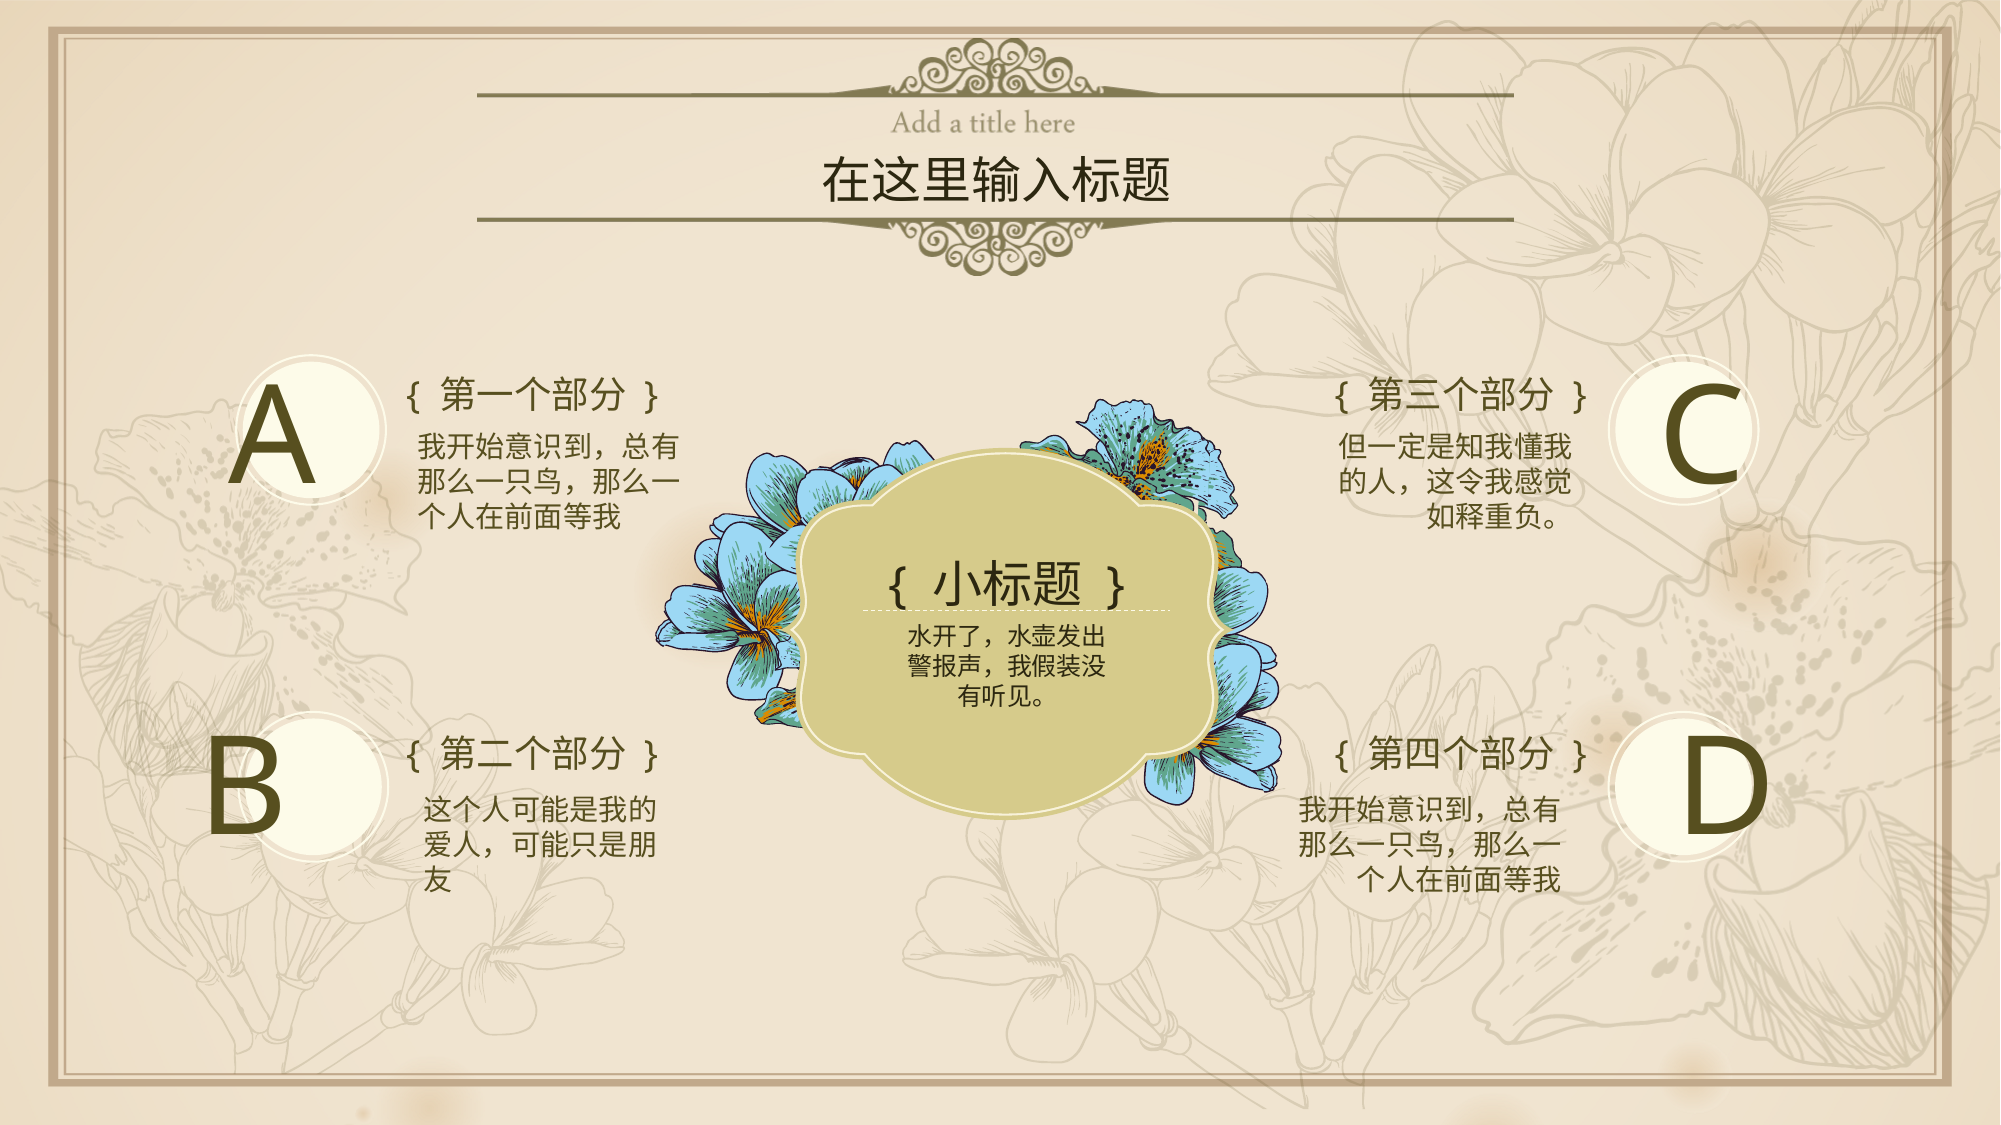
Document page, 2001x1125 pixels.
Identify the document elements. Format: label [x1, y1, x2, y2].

text_box [1258, 689, 1819, 906]
text_box [478, 38, 1515, 277]
text_box [200, 338, 720, 542]
text_box [142, 689, 683, 906]
picture [0, 0, 2001, 1125]
text_box [680, 398, 1288, 838]
text_box [1309, 338, 1772, 542]
